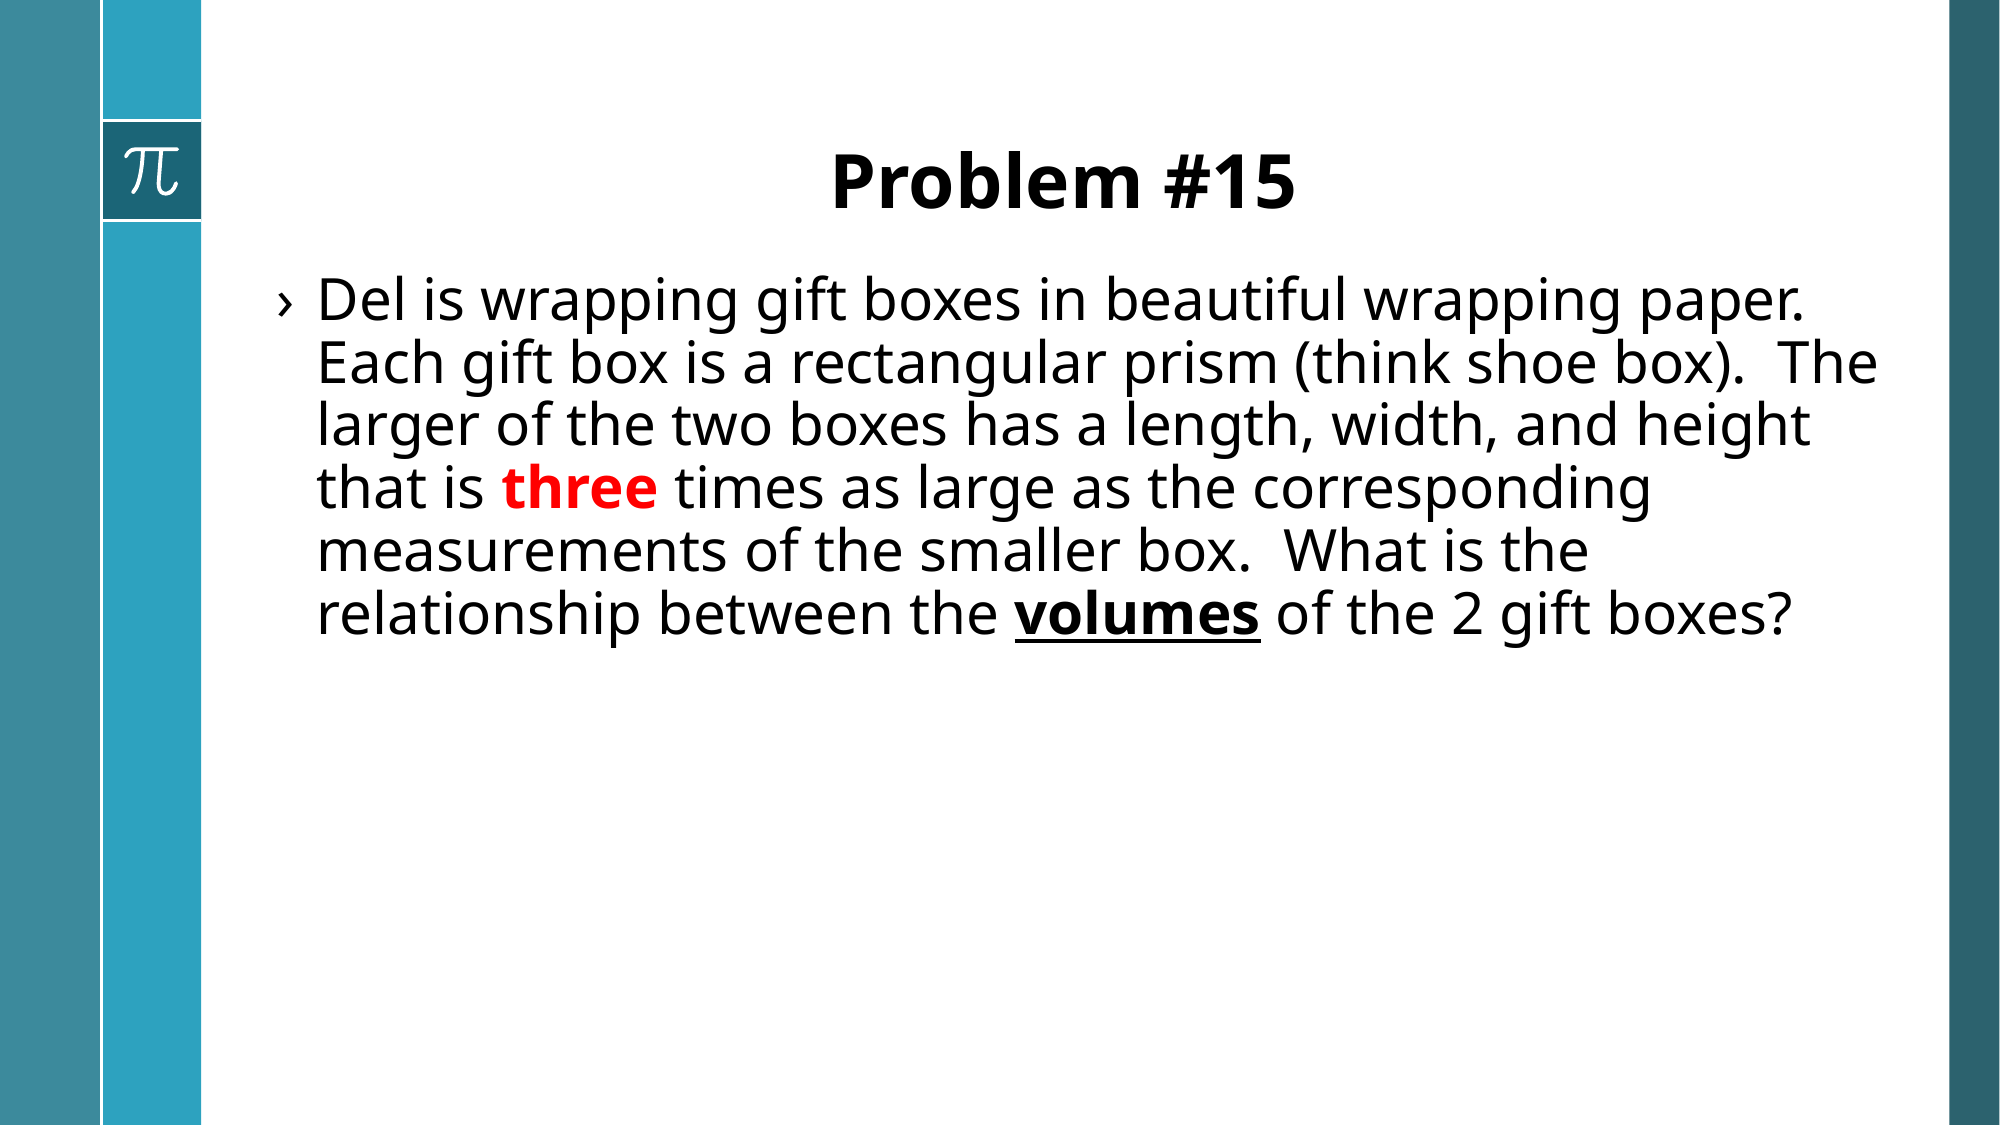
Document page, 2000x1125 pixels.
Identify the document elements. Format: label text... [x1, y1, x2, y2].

title Problem #15 [261, 29, 1867, 233]
list Del is wrapping gift boxes in beautiful wrapping paper. Each gift box is a rectangular prism (think shoe box). The larger of the two boxes has a length, width, and height that is three times as large as the corresponding measurements of the smaller box. What is the relationship between the volumes of the 2 gift boxes? [261, 262, 1913, 675]
